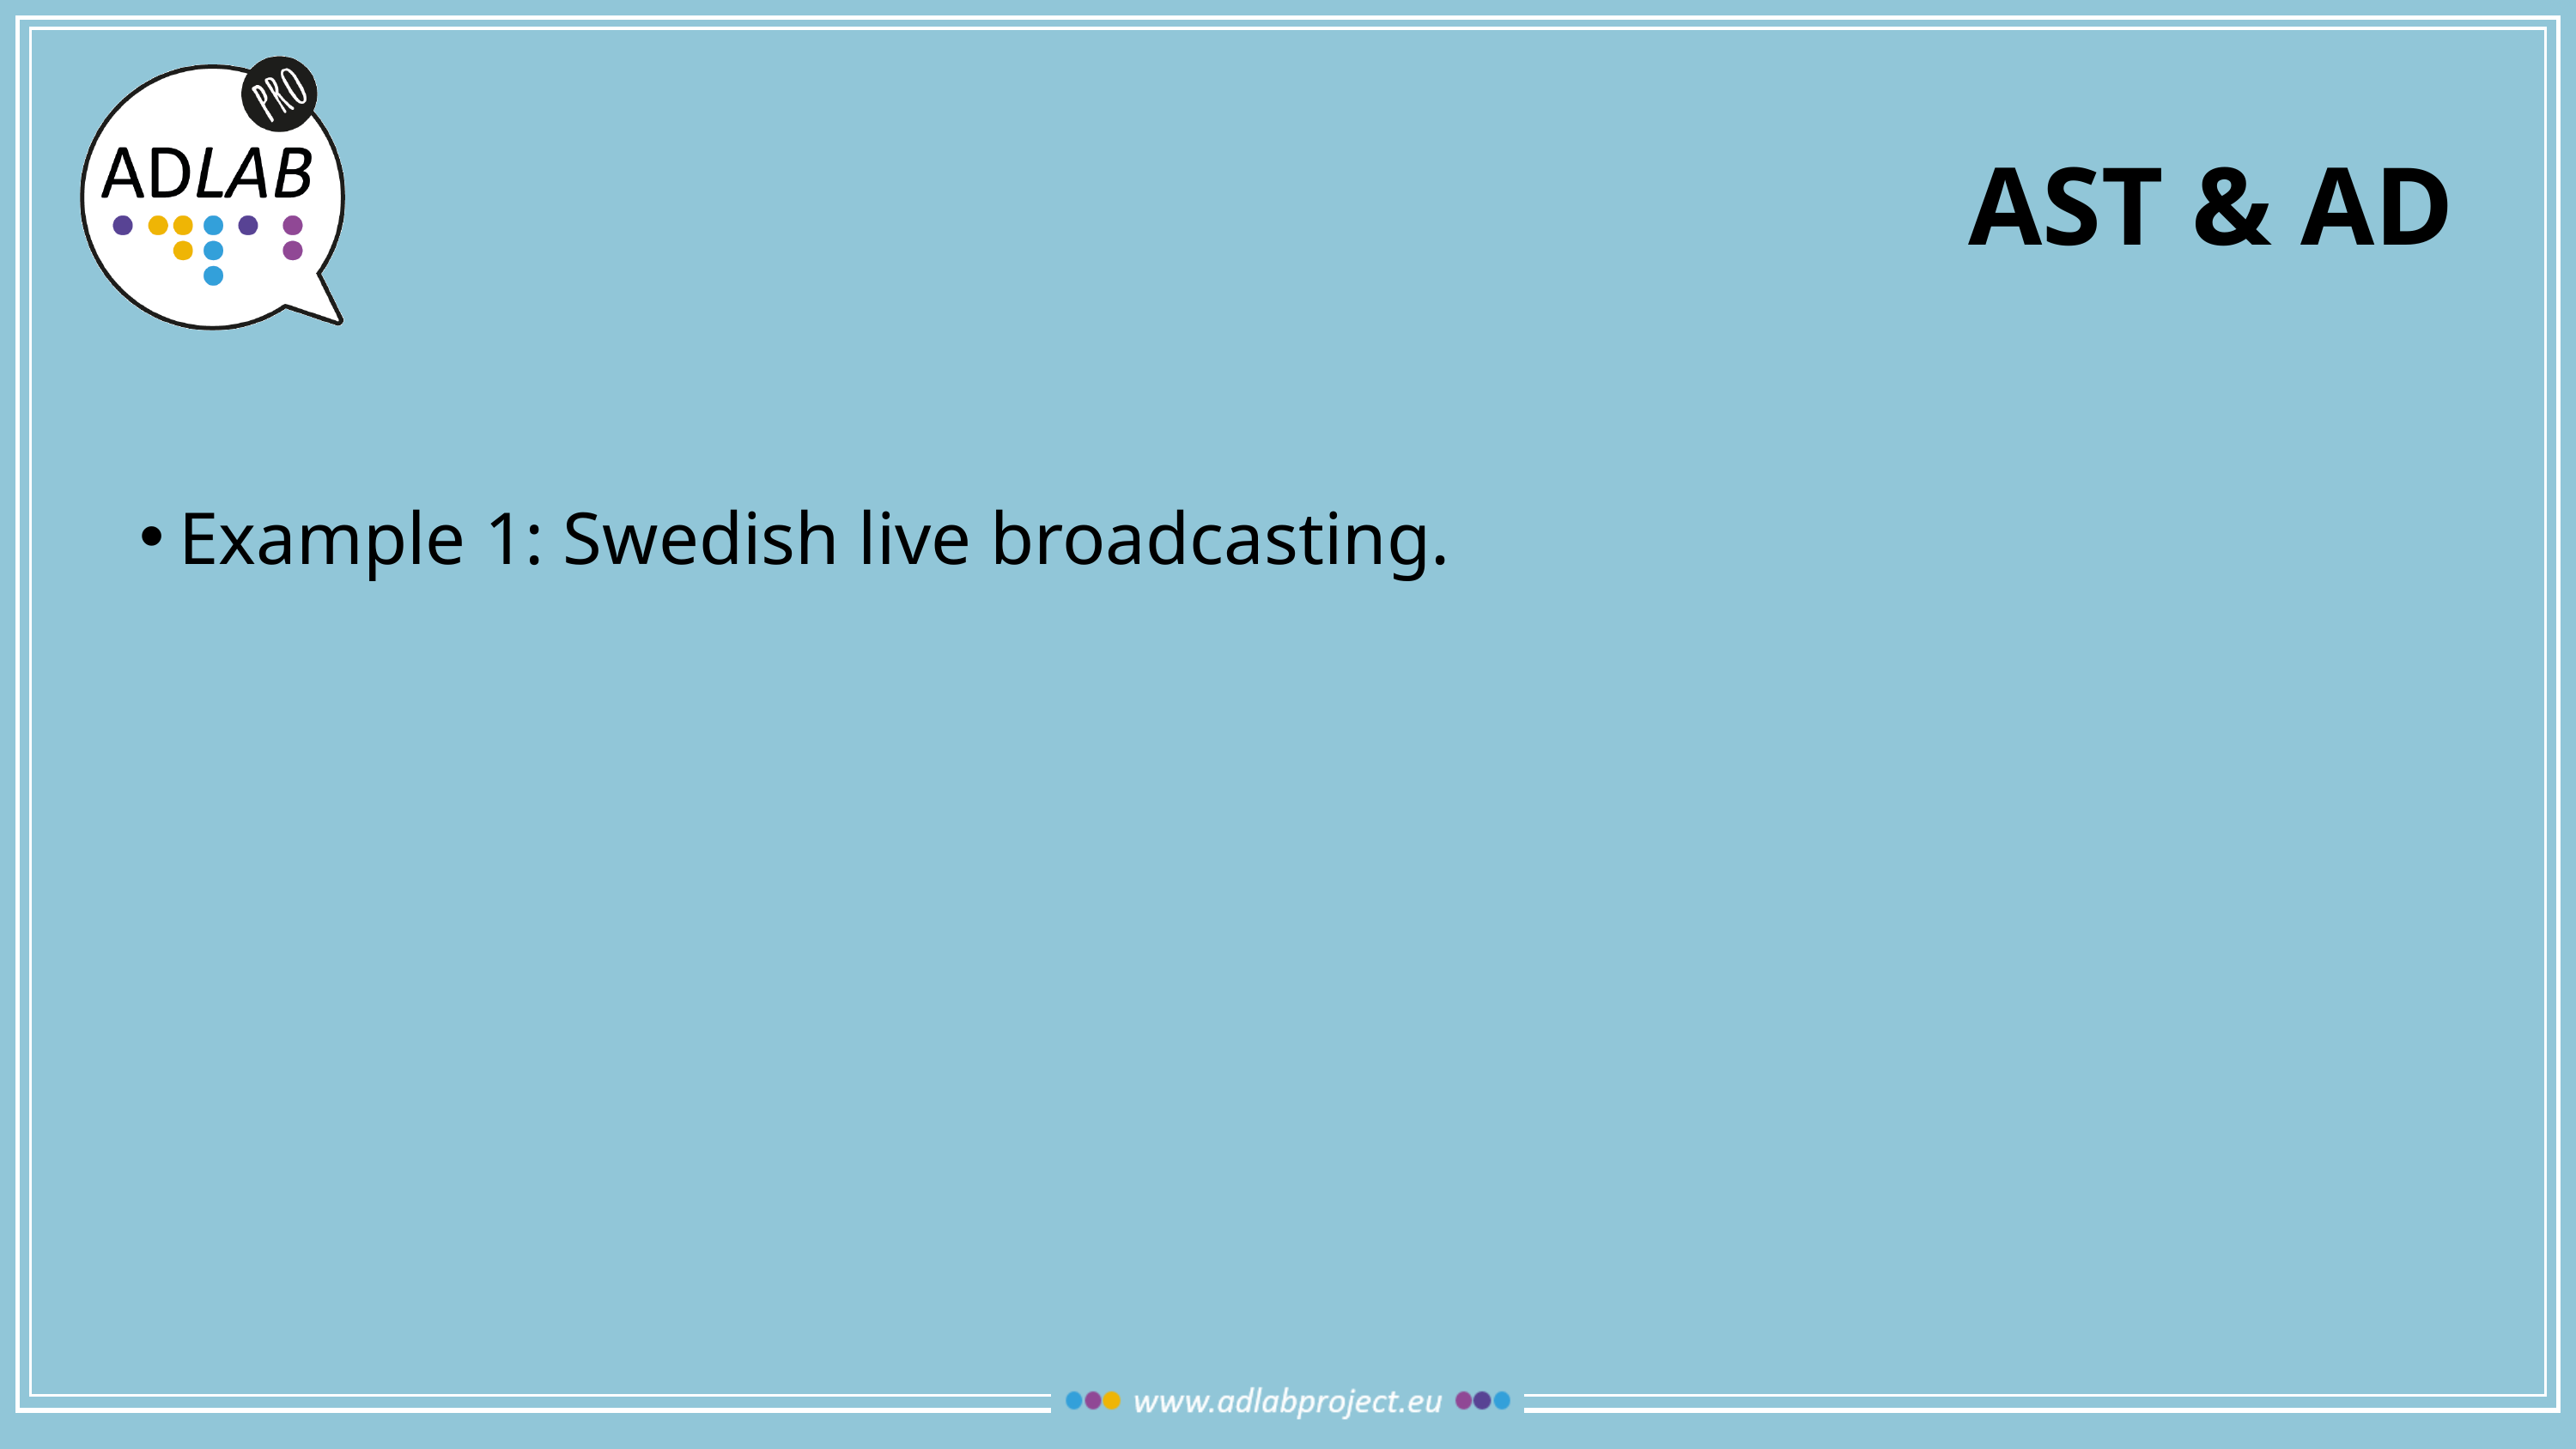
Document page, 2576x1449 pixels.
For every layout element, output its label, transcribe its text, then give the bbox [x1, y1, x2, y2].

title Ast & ad [384, 70, 2467, 351]
list Example 1: Swedish live broadcasting. [126, 443, 2112, 1099]
picture [72, 49, 353, 330]
picture [1051, 1378, 1524, 1429]
